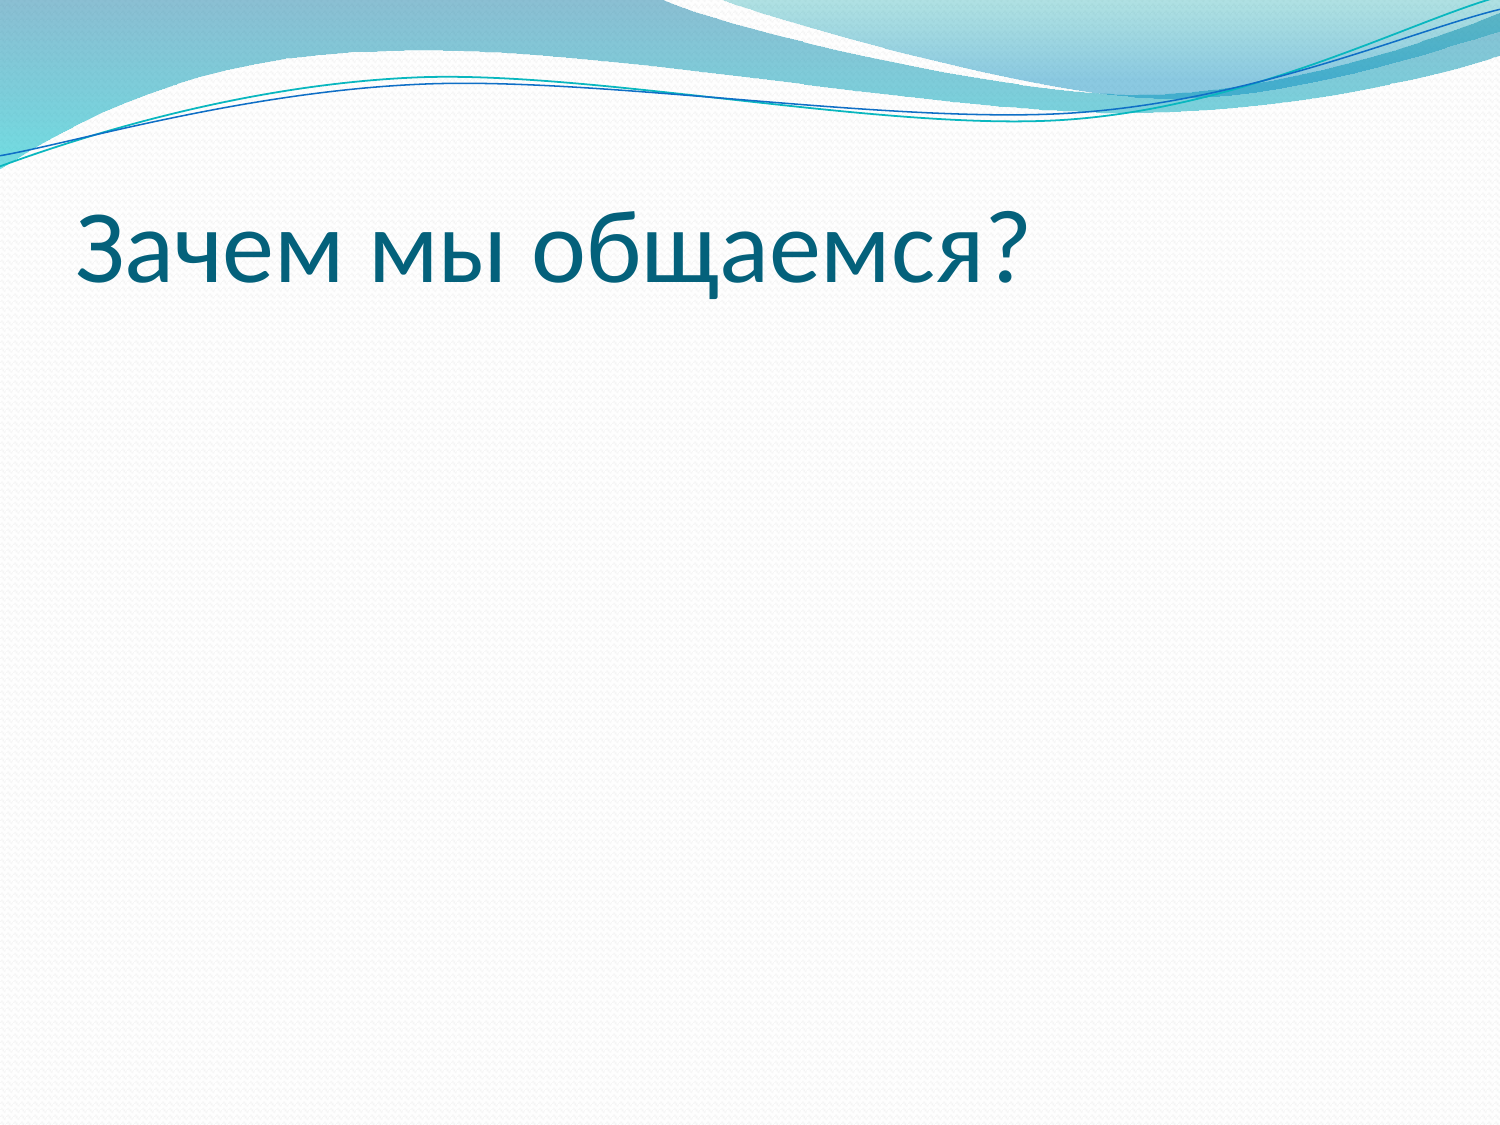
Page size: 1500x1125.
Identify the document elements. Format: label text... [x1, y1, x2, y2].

title Зачем мы общаемся? [75, 115, 1425, 303]
